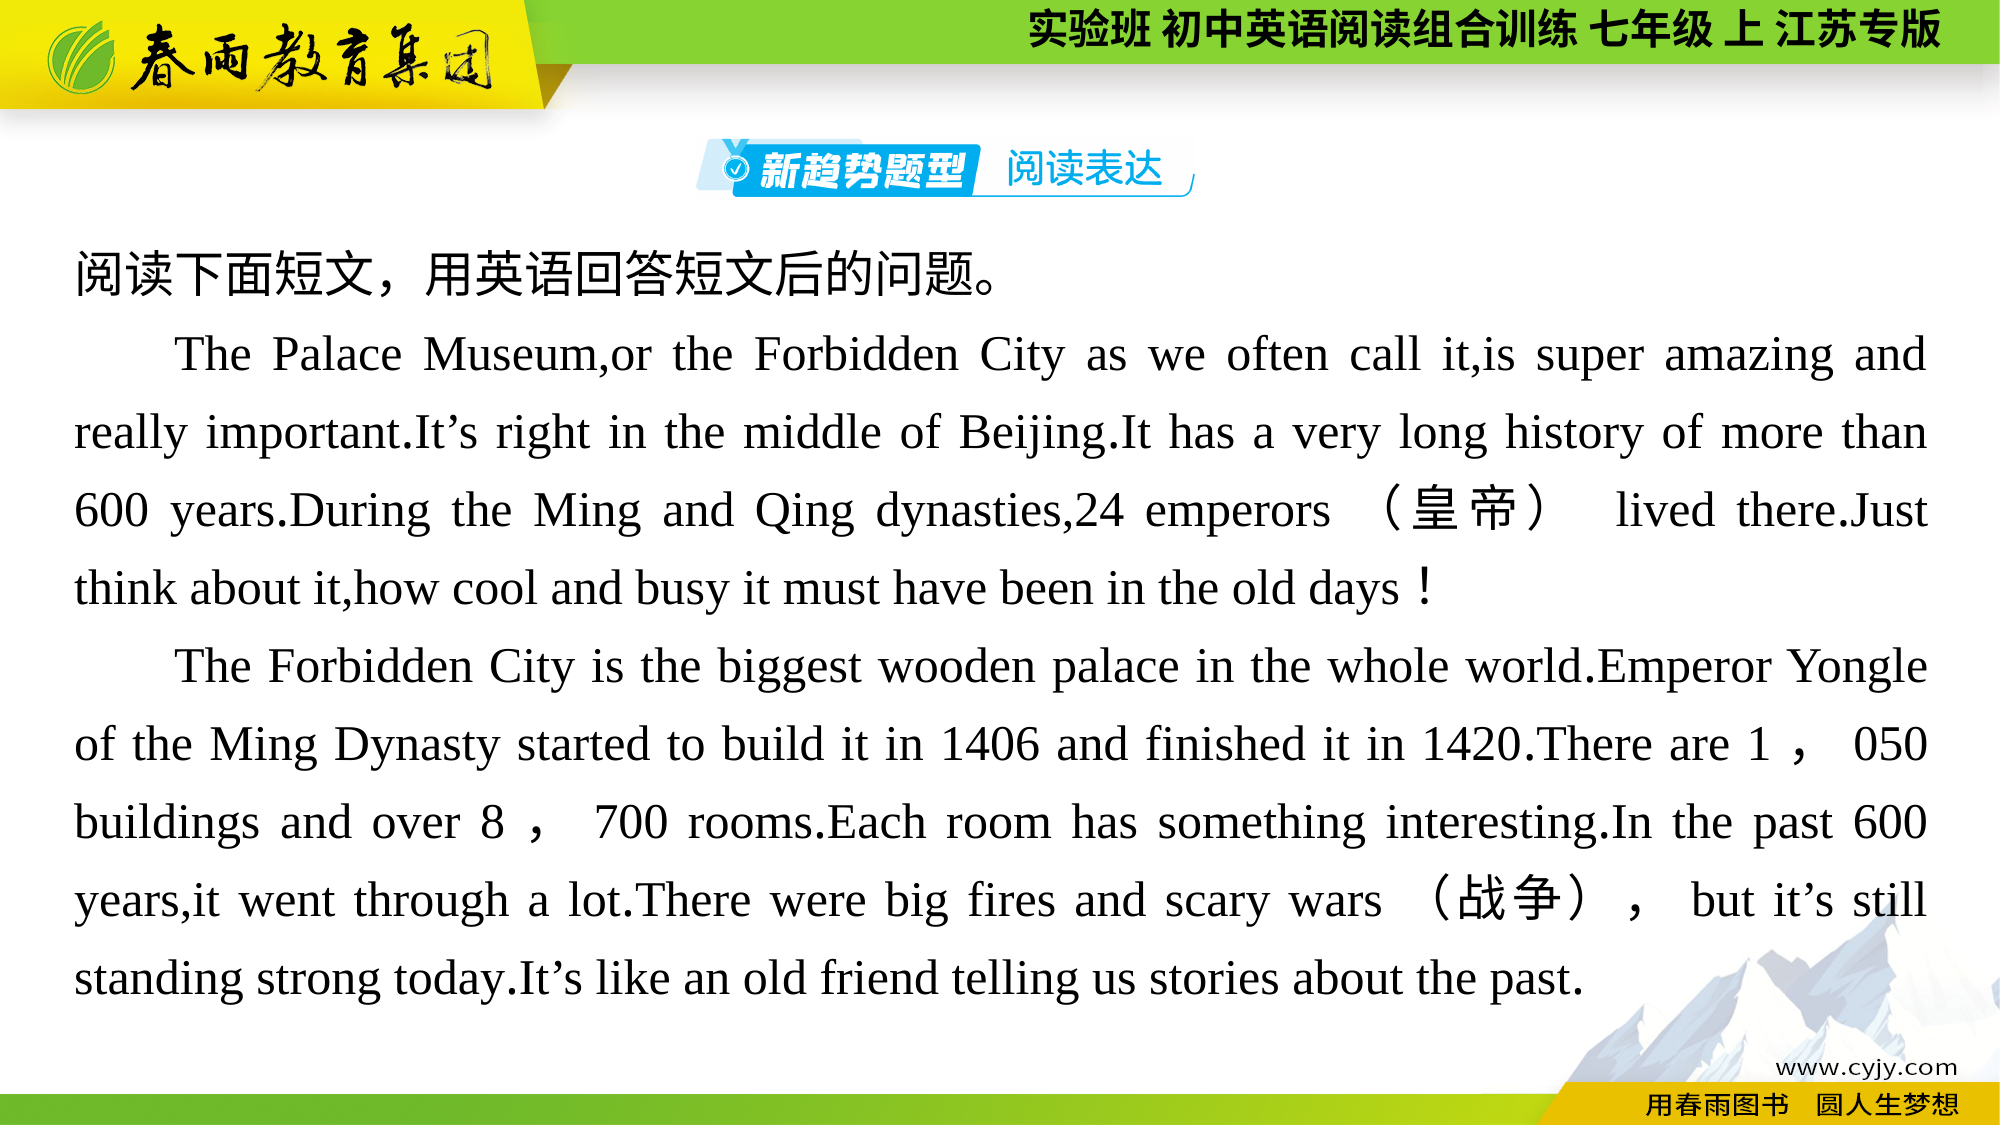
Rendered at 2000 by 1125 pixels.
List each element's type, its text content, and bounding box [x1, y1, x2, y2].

list 阅读下面短文，用英语回答短文后的问题。 The Palace Museum,or the Forbidden City as we often call it,is super amazing and really important.It’s right in the middle of Beijing.It has a very long history of more than 600 years.During the Ming and Qing dynasties,24 emperors（皇帝） lived there.Just think about it,how cool and busy it must have been in the old days！ The Forbidden City is the biggest wooden palace in the whole world.Emperor Yongle of the Ming Dynasty started to build it in 1406 and finished it in 1420.There are 1，050 buildings and over 8，700 rooms.Each room has something interesting.In the past 600 years,it went through a lot.There were big fires and scary wars（战争），but it’s still standing strong today.It’s like an old friend telling us stories about the past. [59, 217, 1944, 1012]
picture [0, 0, 2000, 1125]
